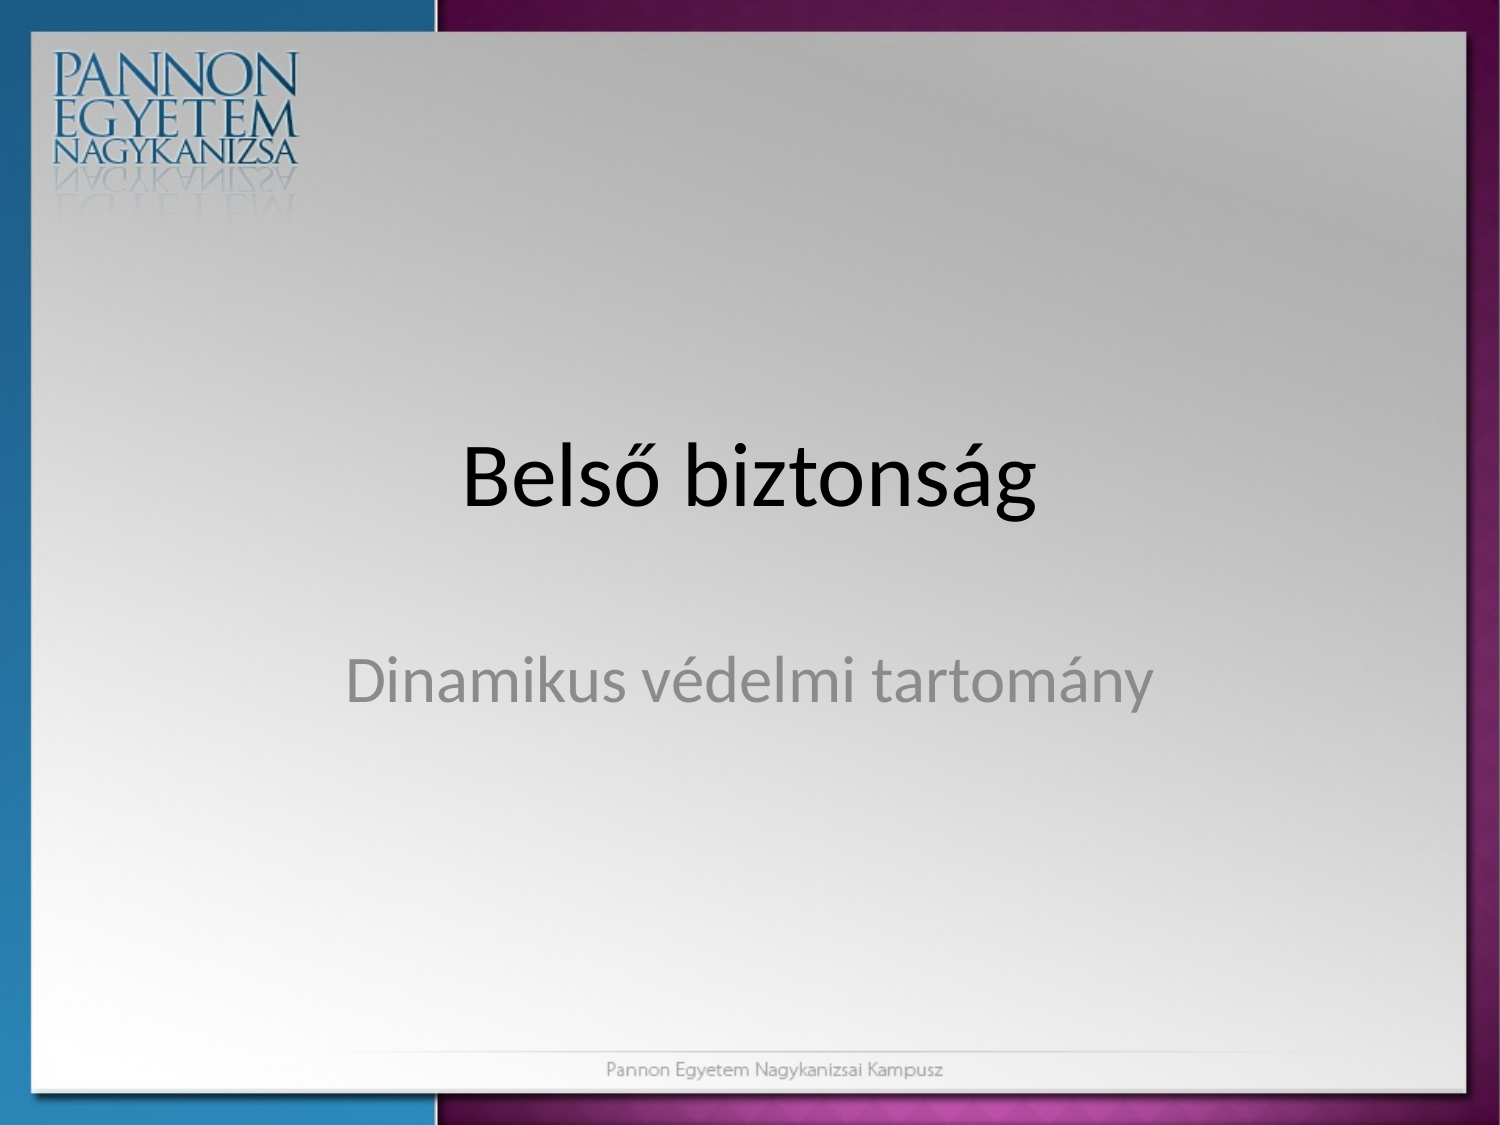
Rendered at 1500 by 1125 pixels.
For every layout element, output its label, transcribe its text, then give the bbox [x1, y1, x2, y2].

picture [0, 0, 1500, 1125]
subtitle Dinamikus védelmi tartomány [225, 637, 1275, 925]
title Belső biztonság [112, 349, 1388, 591]
